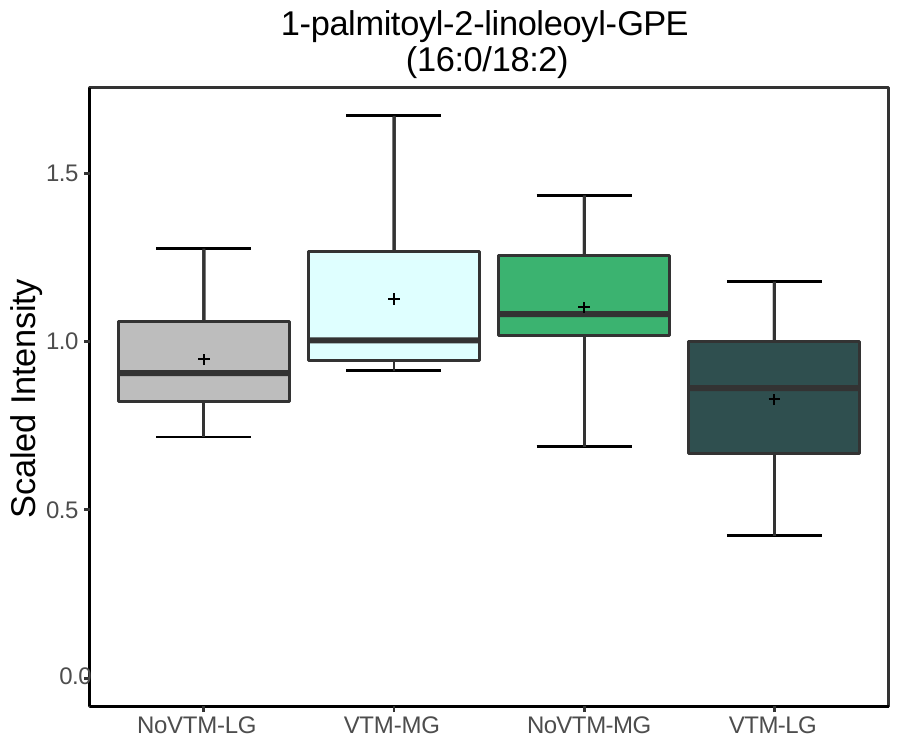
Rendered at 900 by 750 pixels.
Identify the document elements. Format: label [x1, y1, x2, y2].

text_box [44, 155, 82, 186]
footer [57, 661, 95, 750]
text_box [83, 86, 891, 738]
slide_number [134, 713, 275, 750]
title [130, 0, 770, 86]
text_box [1, 274, 82, 523]
